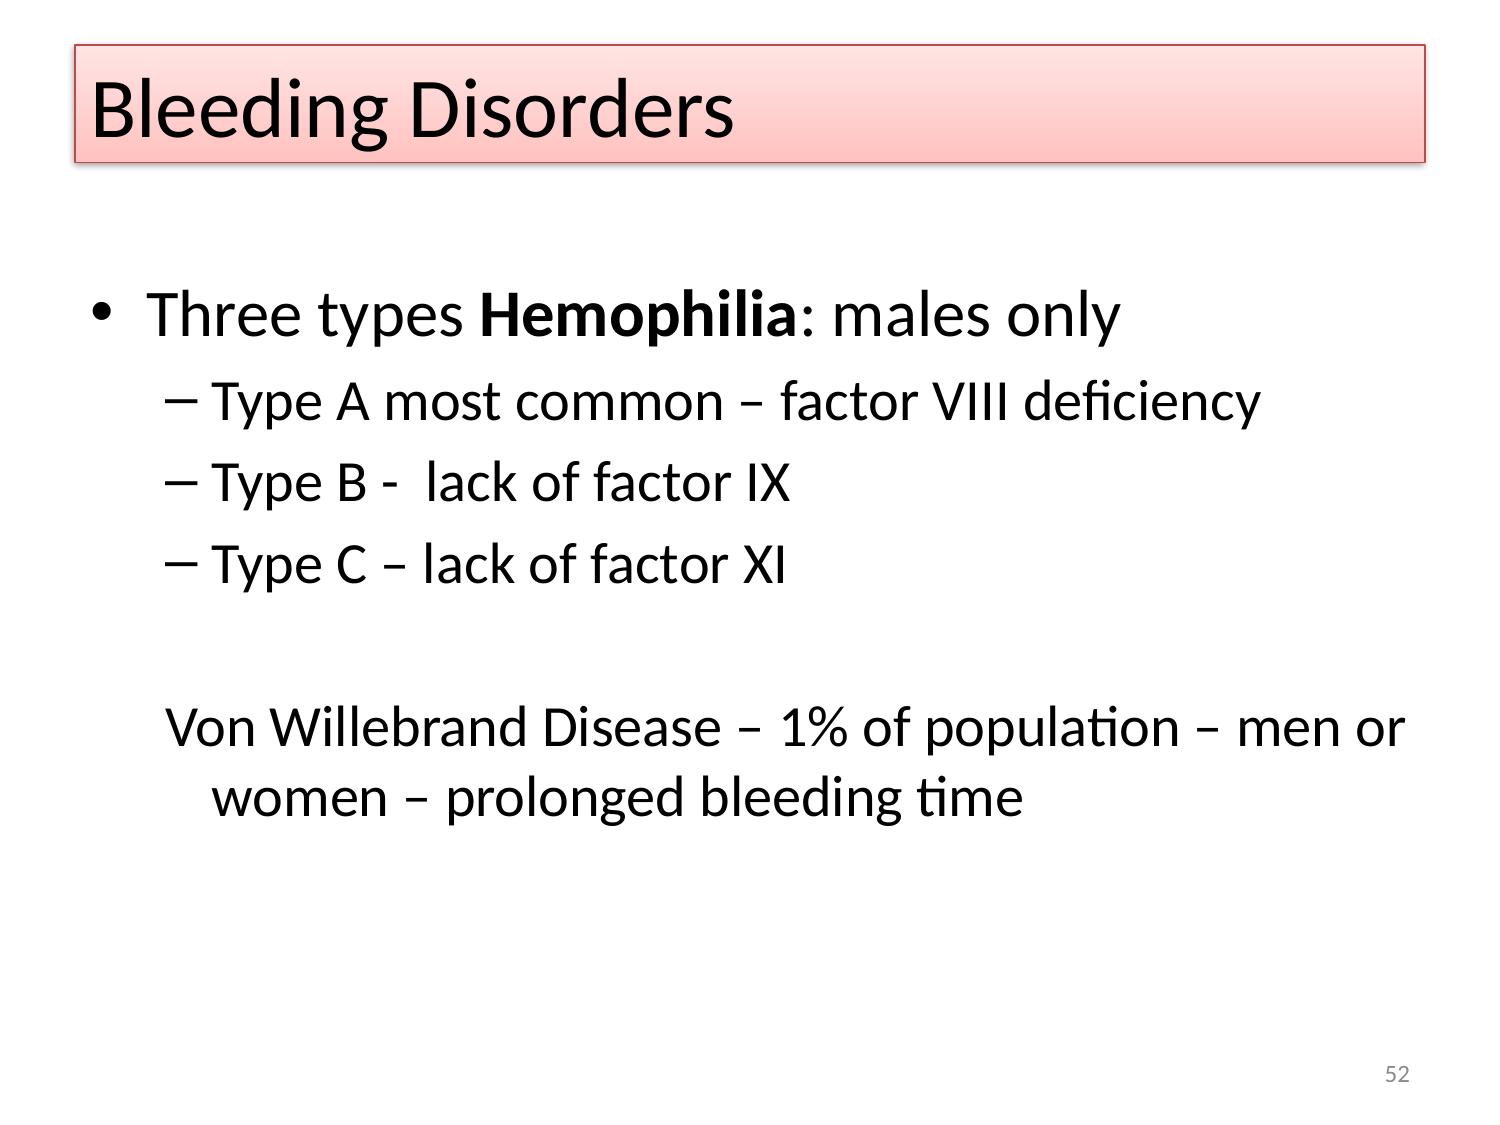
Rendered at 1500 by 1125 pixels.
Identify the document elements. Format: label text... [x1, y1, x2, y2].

list Three types Hemophilia: males only Type A most common – factor VIII deficiency Type B - lack of factor IX Type C – lack of factor XI Von Willebrand Disease – 1% of population – men or women – prolonged bleeding time [75, 262, 1425, 1005]
slide_number 52 [1074, 1042, 1425, 1103]
title Bleeding Disorders [74, 44, 1426, 163]
